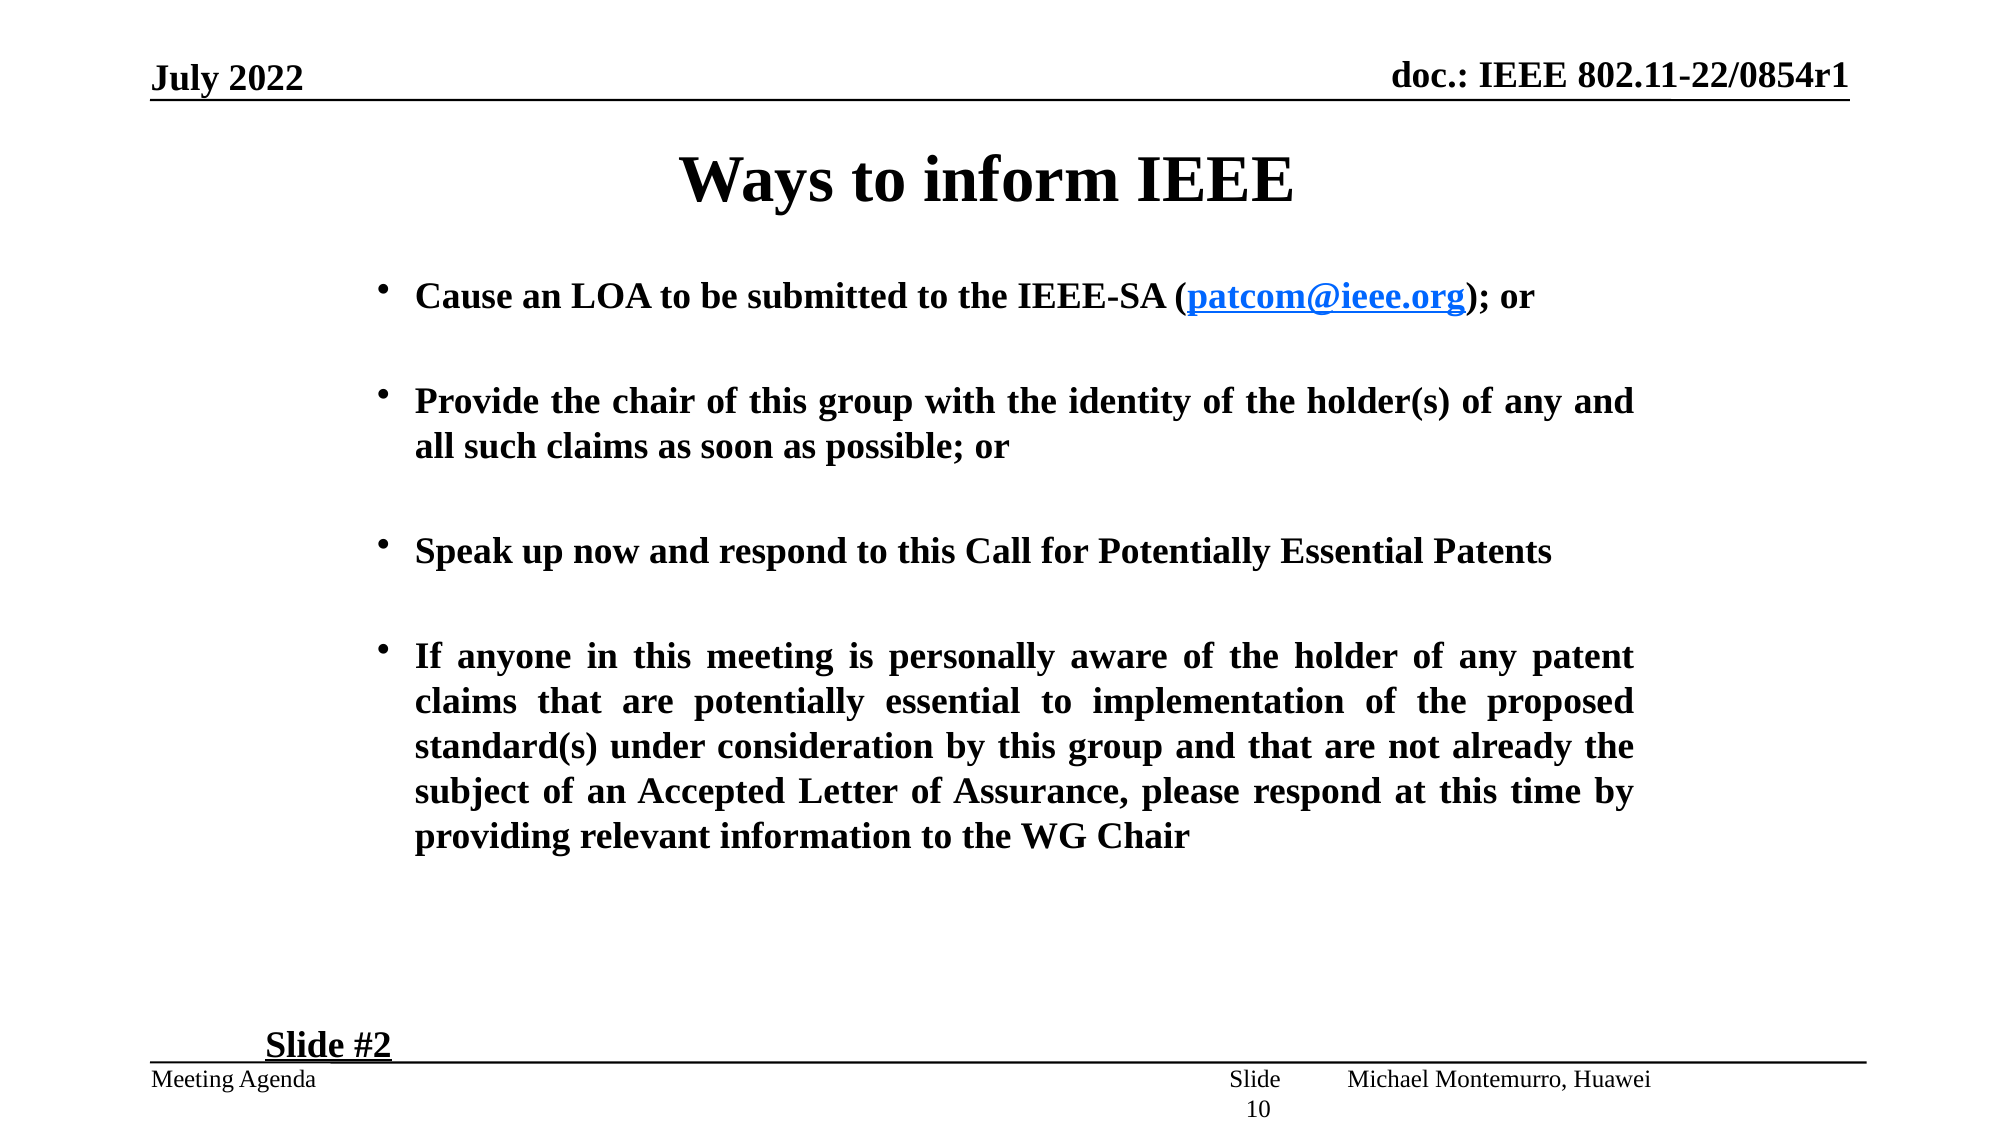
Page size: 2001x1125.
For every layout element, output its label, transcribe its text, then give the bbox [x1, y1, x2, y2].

footer Michael Montemurro, Huawei [1249, 1061, 1652, 1093]
text_box Ways to inform IEEE [337, 87, 1638, 263]
text_box Slide #2 [250, 1012, 407, 1073]
text_box Cause an LOA to be submitted to the IEEE-SA (patcom@ieee.org); or Provide the chair of this group with the identity of the holder(s) of any and all such claims as soon as possible; or Speak up now and respond to this Call for Potentially Essential Patents If anyone in this meeting is personally aware of the holder of any patent claims that are potentially essential to implementation of the proposed standard(s) under consideration by this group and that are not already the subject of an Accepted Letter of Assurance, please respond at this time by providing relevant information to the WG Chair [362, 246, 1650, 1100]
text_box [337, 37, 1688, 163]
